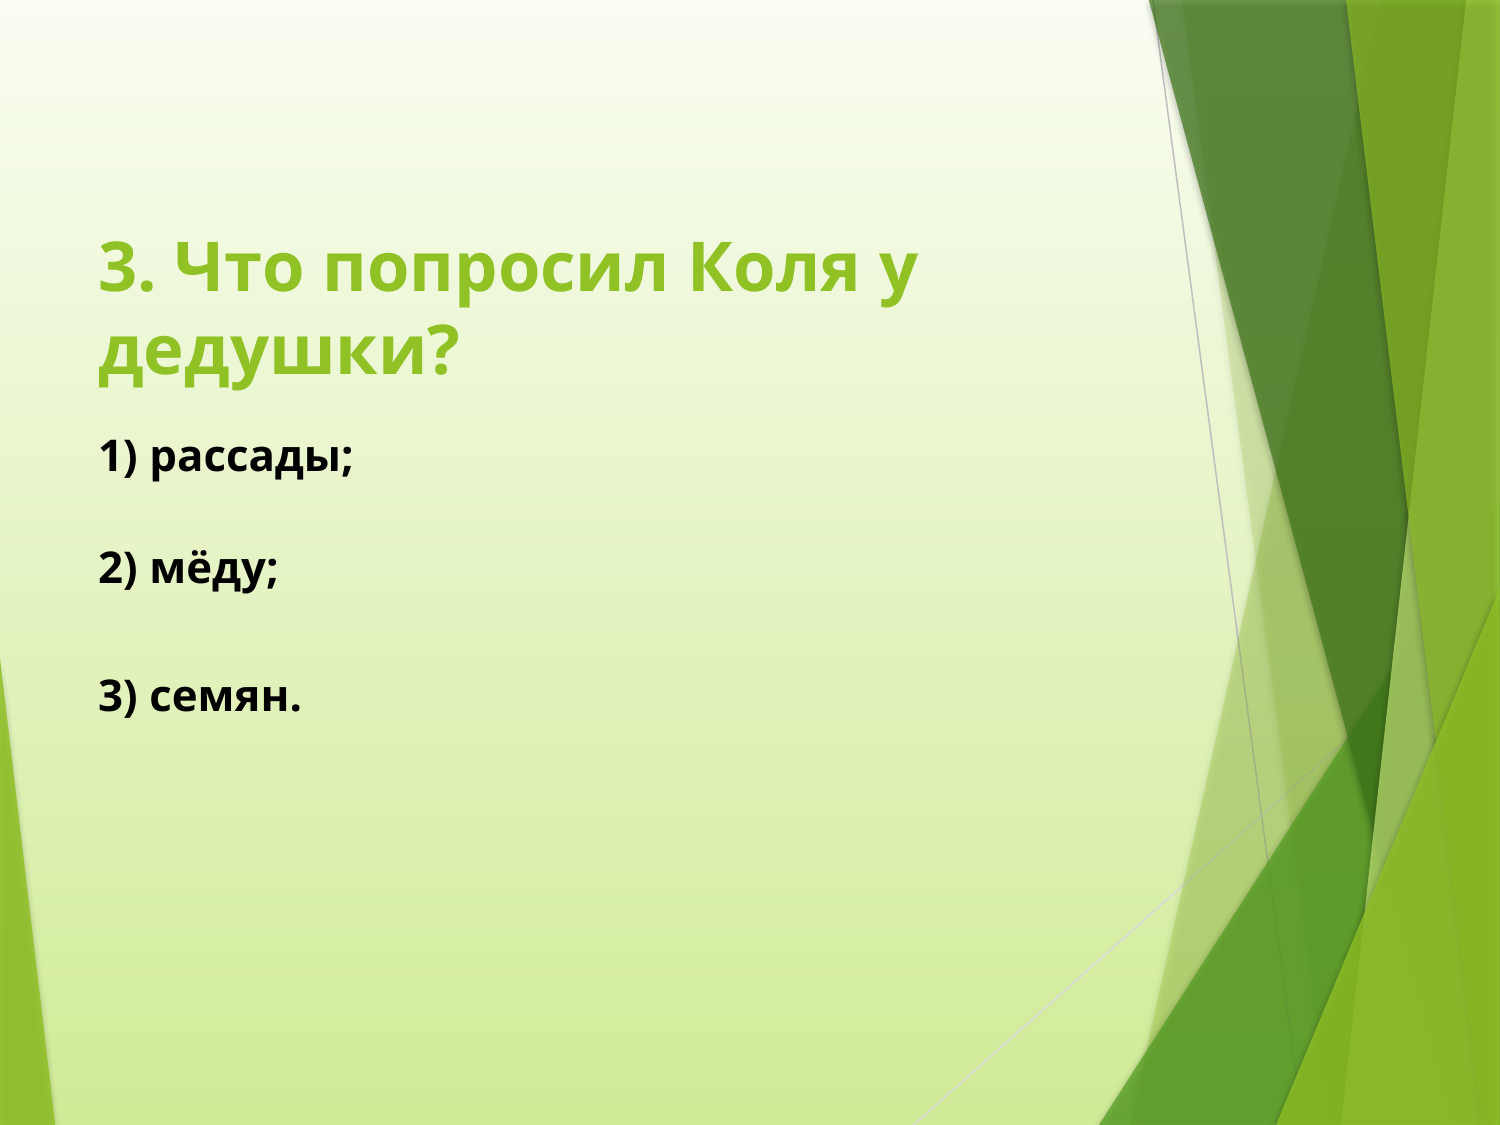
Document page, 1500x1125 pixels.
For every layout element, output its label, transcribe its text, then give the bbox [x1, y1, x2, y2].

text_box 3) семян. [83, 659, 776, 761]
text_box 2) мёду; [83, 532, 996, 600]
text_box 1) рассады; [83, 420, 1088, 488]
title 3. Что попросил Коля у дедушки? [83, 215, 1247, 379]
